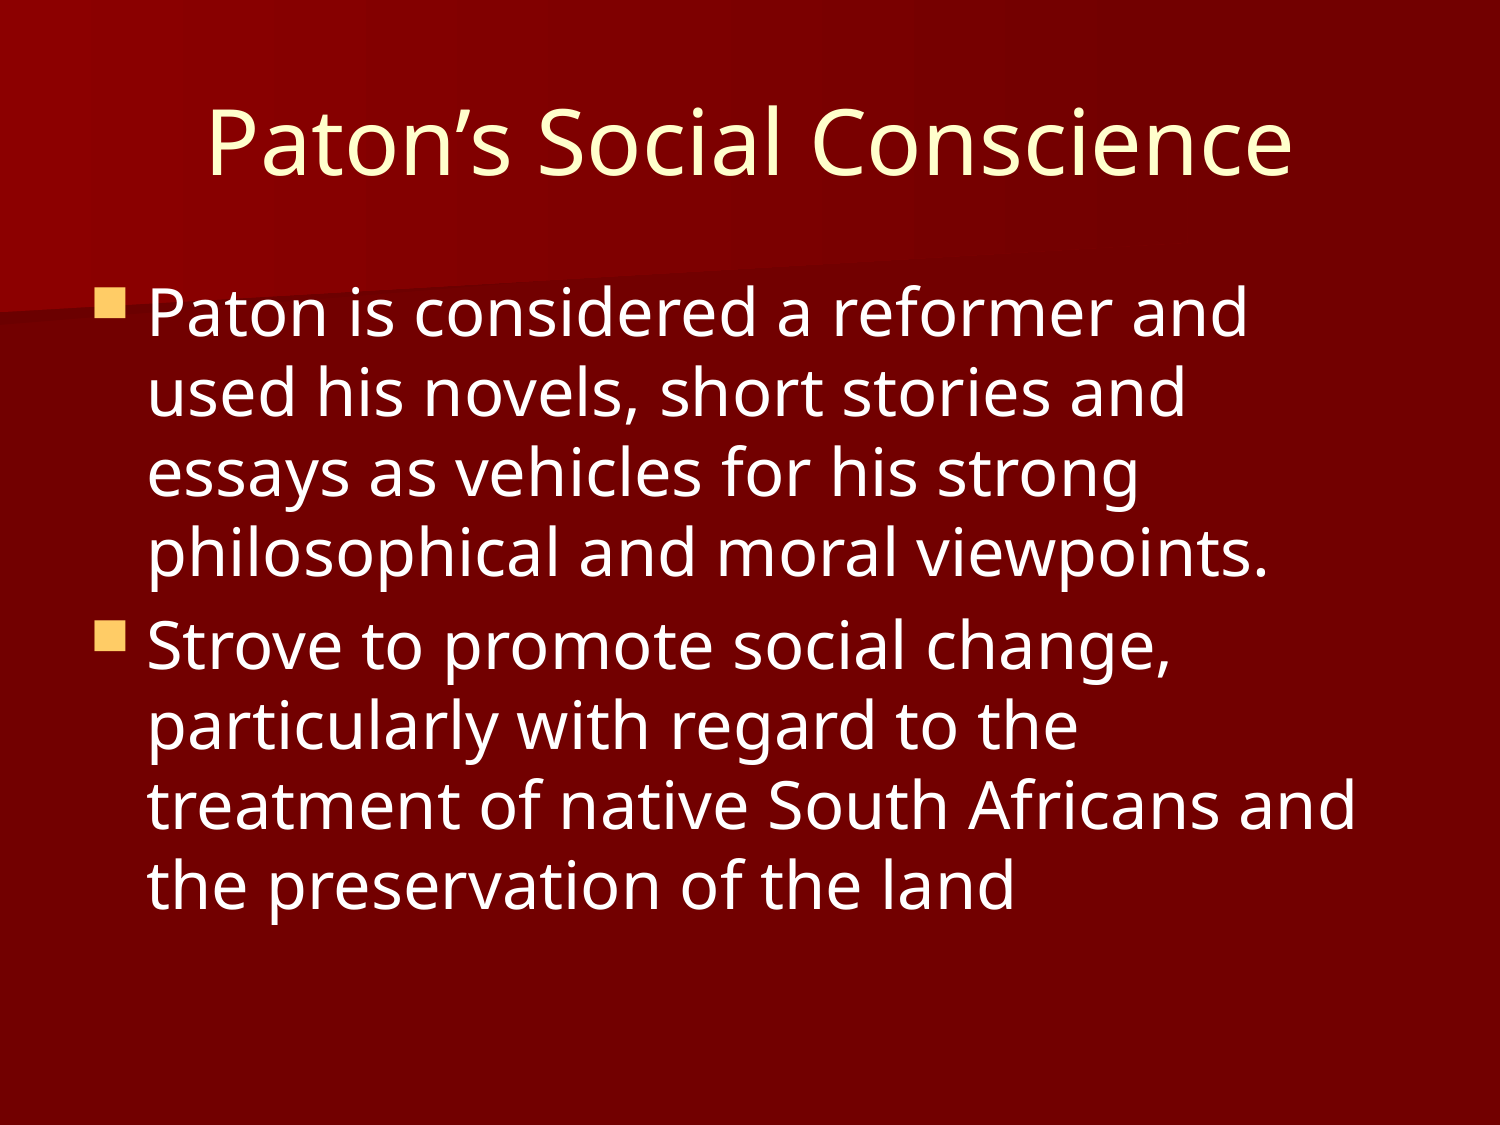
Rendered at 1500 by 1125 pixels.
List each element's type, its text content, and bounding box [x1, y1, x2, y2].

title Paton’s Social Conscience [74, 44, 1426, 233]
list Paton is considered a reformer and used his novels, short stories and essays as vehicles for his strong philosophical and moral viewpoints. Strove to promote social change, particularly with regard to the treatment of native South Africans and the preservation of the land [74, 262, 1426, 1001]
